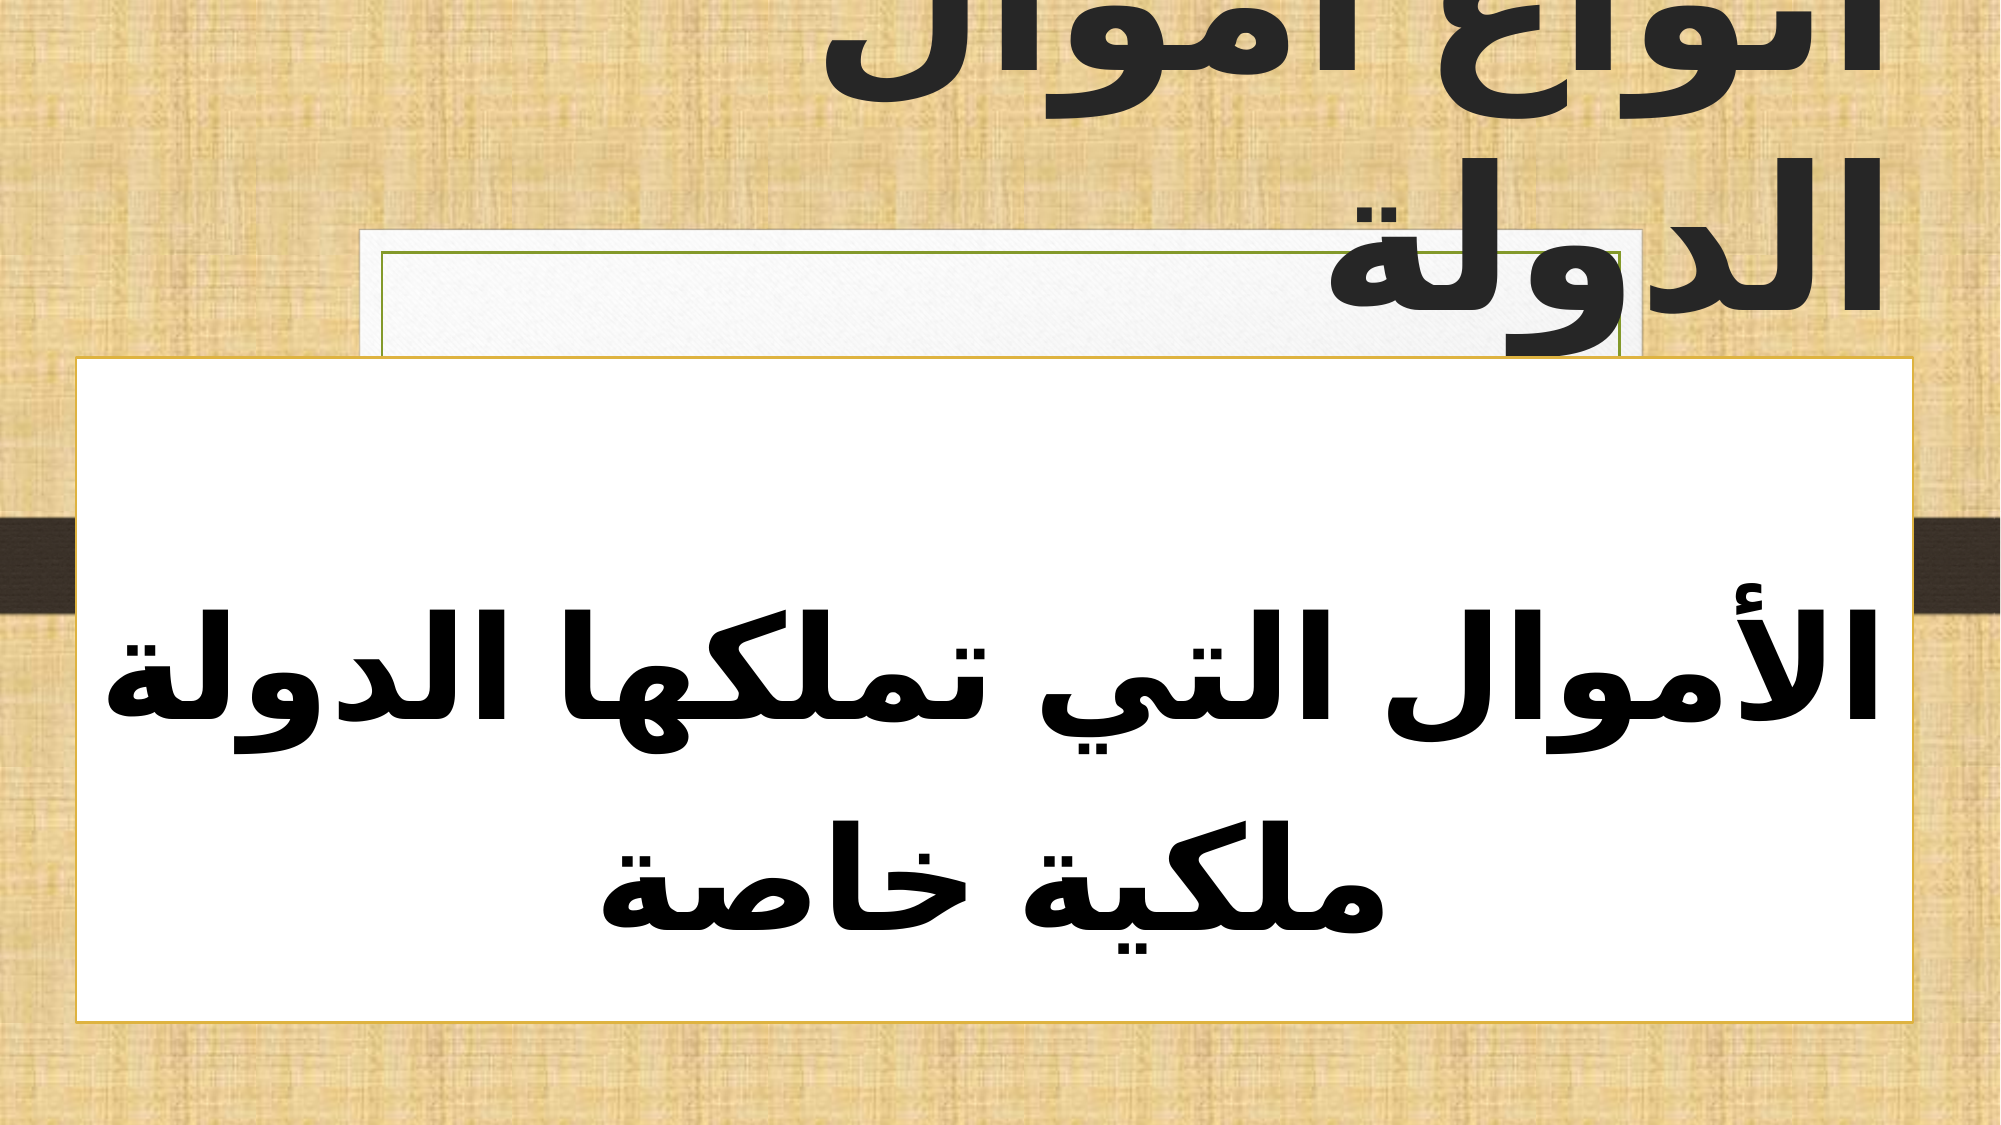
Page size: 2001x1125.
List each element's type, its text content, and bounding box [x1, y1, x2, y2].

title أنواع أموال الدولة [221, 80, 1913, 356]
subtitle الأموال التي تملكها الدولة ملكية خاصة [75, 356, 1914, 1024]
picture [0, 0, 2001, 1125]
